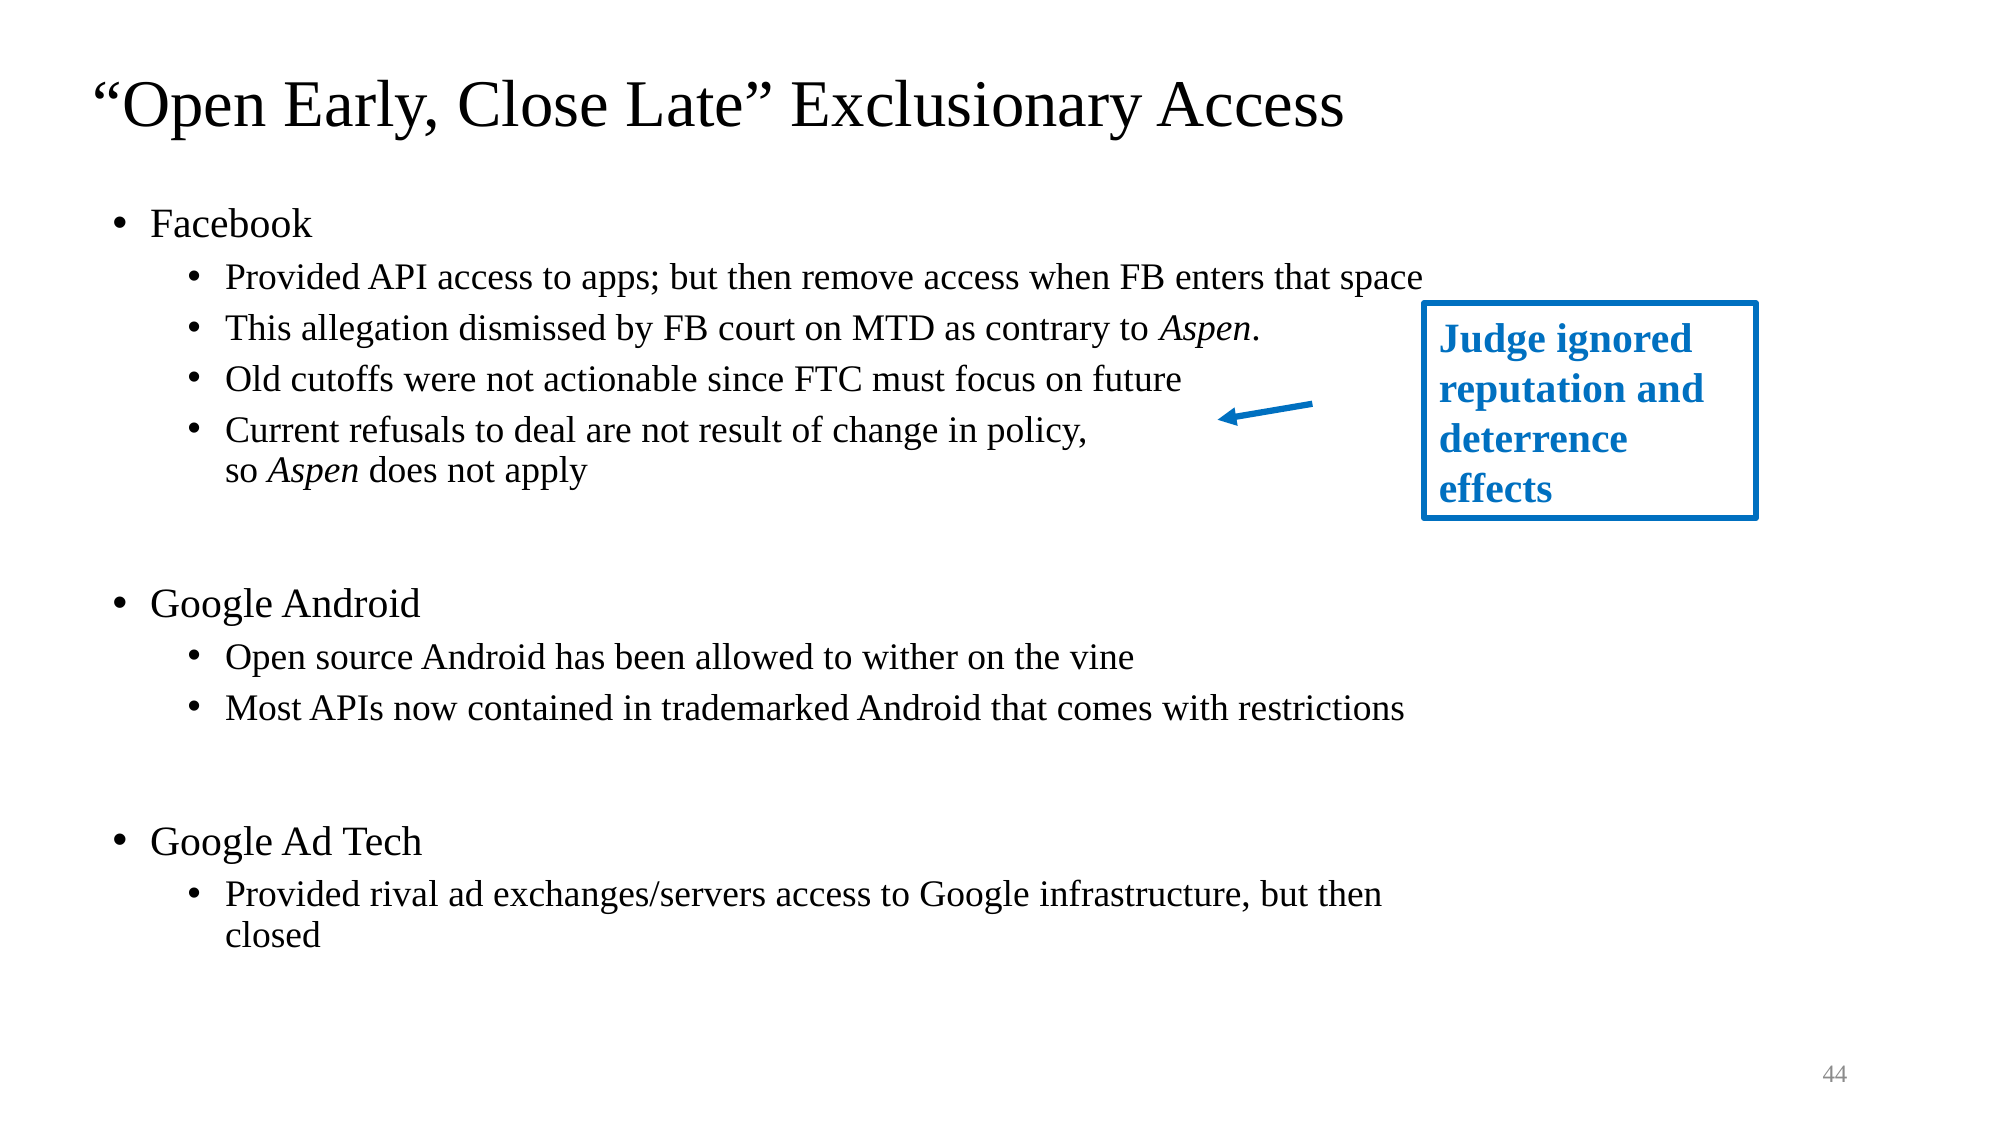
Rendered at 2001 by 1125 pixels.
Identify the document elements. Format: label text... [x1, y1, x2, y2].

title “Open Early, Close Late” Exclusionary Access [77, 0, 1803, 214]
slide_number 44 [1412, 1042, 1863, 1103]
text_box Judge ignored reputation and deterrence effects [1424, 303, 1756, 518]
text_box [1217, 403, 1313, 420]
list Facebook Provided API access to apps; but then remove access when FB enters that space This allegation dismissed by FB court on MTD as contrary to Aspen. Old cutoffs were not actionable since FTC must focus on future Current refusals to deal are not result of change in policy, so Aspen does not apply Google Android Open source Android has been allowed to wither on the vine Most APIs now contained in trademarked Android that comes with restrictions Google Ad Tech Provided rival ad exchanges/servers access to Google infrastructure, but then closed [97, 194, 1490, 1073]
